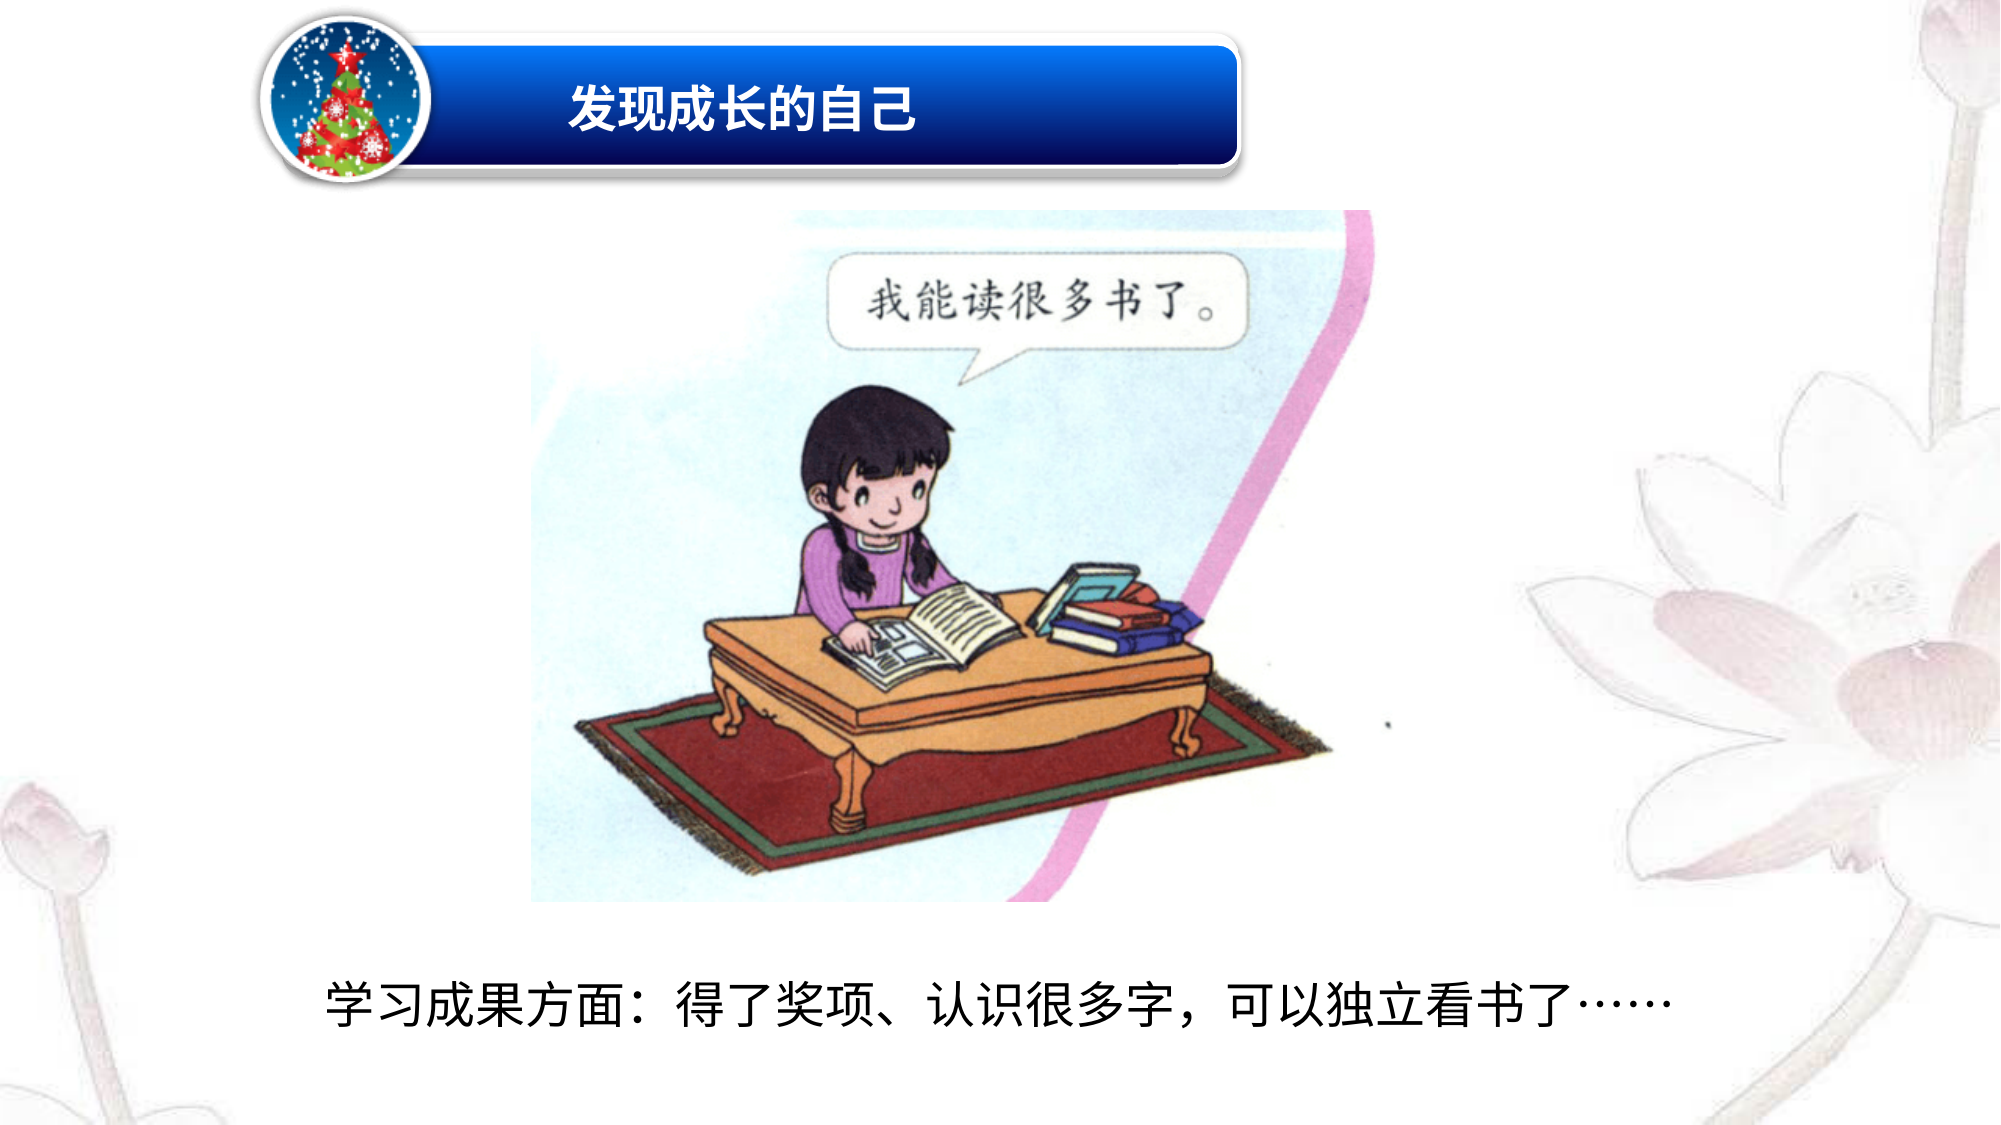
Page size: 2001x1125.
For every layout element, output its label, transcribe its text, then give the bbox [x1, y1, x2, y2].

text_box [249, 0, 1240, 201]
text_box 学习成果方面：得了奖项、认识很多字，可以独立看书了…… [249, 972, 1750, 1079]
picture [0, 0, 2001, 1125]
